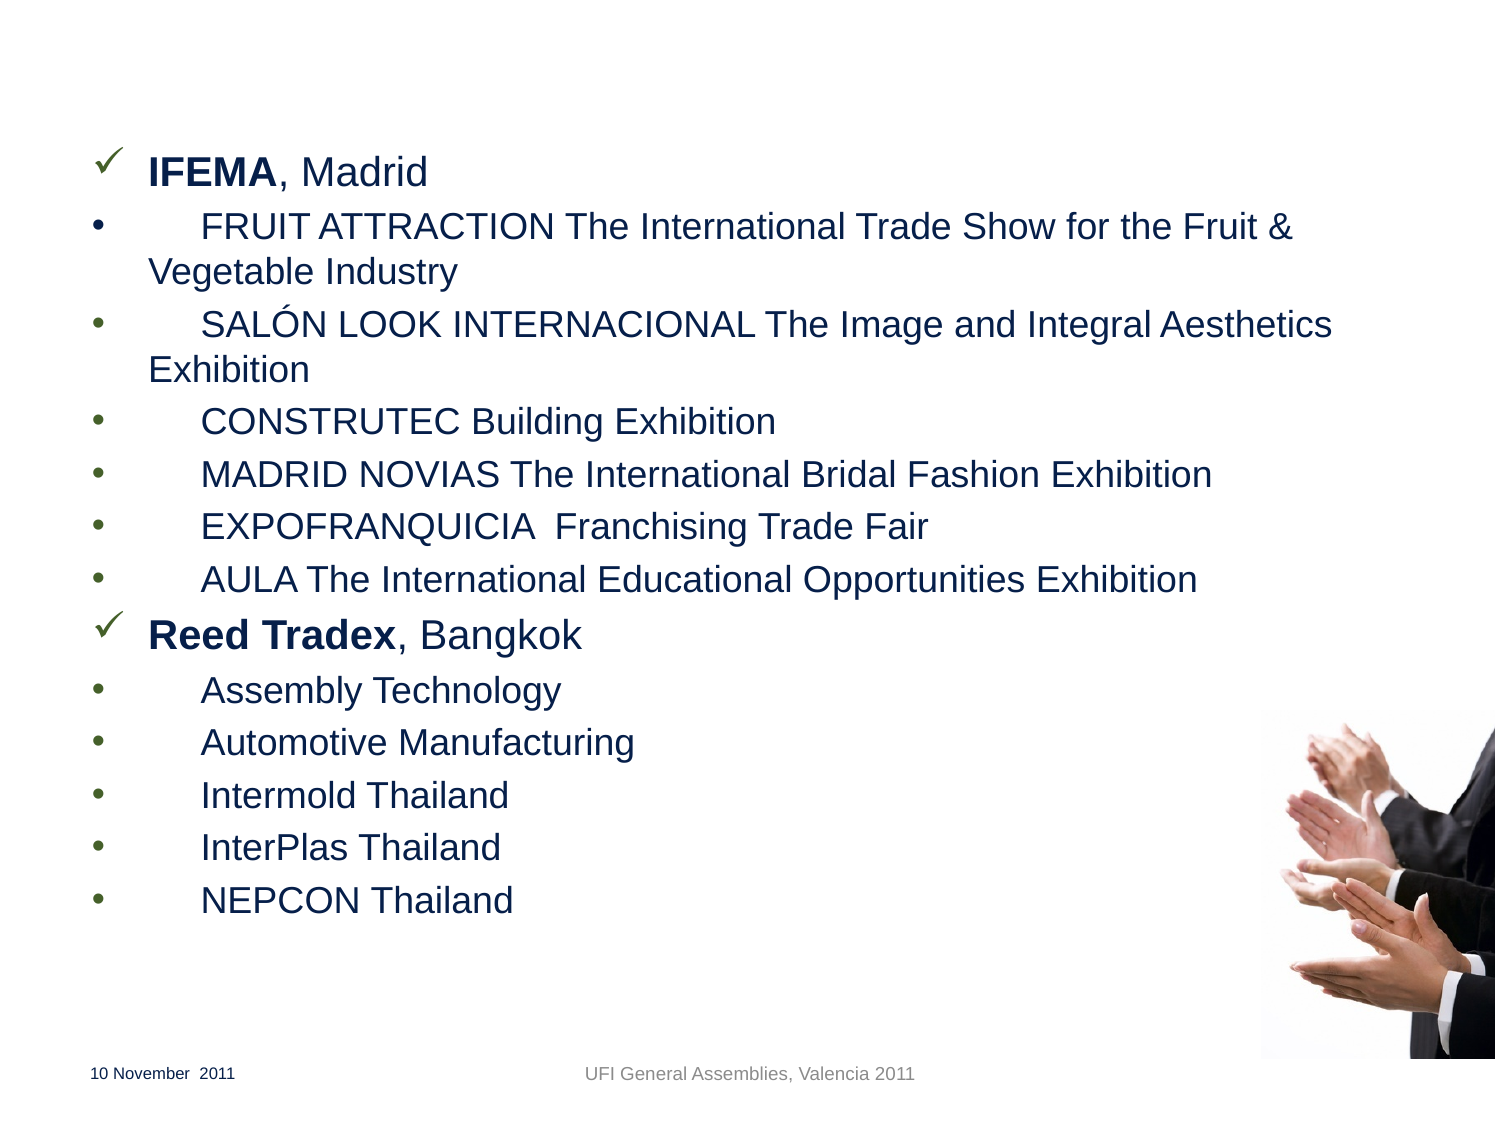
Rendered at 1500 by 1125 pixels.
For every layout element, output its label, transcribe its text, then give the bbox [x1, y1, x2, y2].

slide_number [75, 1042, 425, 1103]
picture [1261, 709, 1495, 1059]
footer UFI General Assemblies, Valencia 2011 [512, 1042, 988, 1103]
list IFEMA, Madrid FRUIT ATTRACTION The International Trade Show for the Fruit & Vegetable Industry SALÓN LOOK INTERNACIONAL The Image and Integral Aesthetics Exhibition CONSTRUTEC Building Exhibition MADRID NOVIAS The International Bridal Fashion Exhibition EXPOFRANQUICIA Franchising Trade Fair AULA The International Educational Opportunities Exhibition Reed Tradex, Bangkok Assembly Technology Automotive Manufacturing Intermold Thailand InterPlas Thailand NEPCON Thailand [76, 137, 1425, 977]
